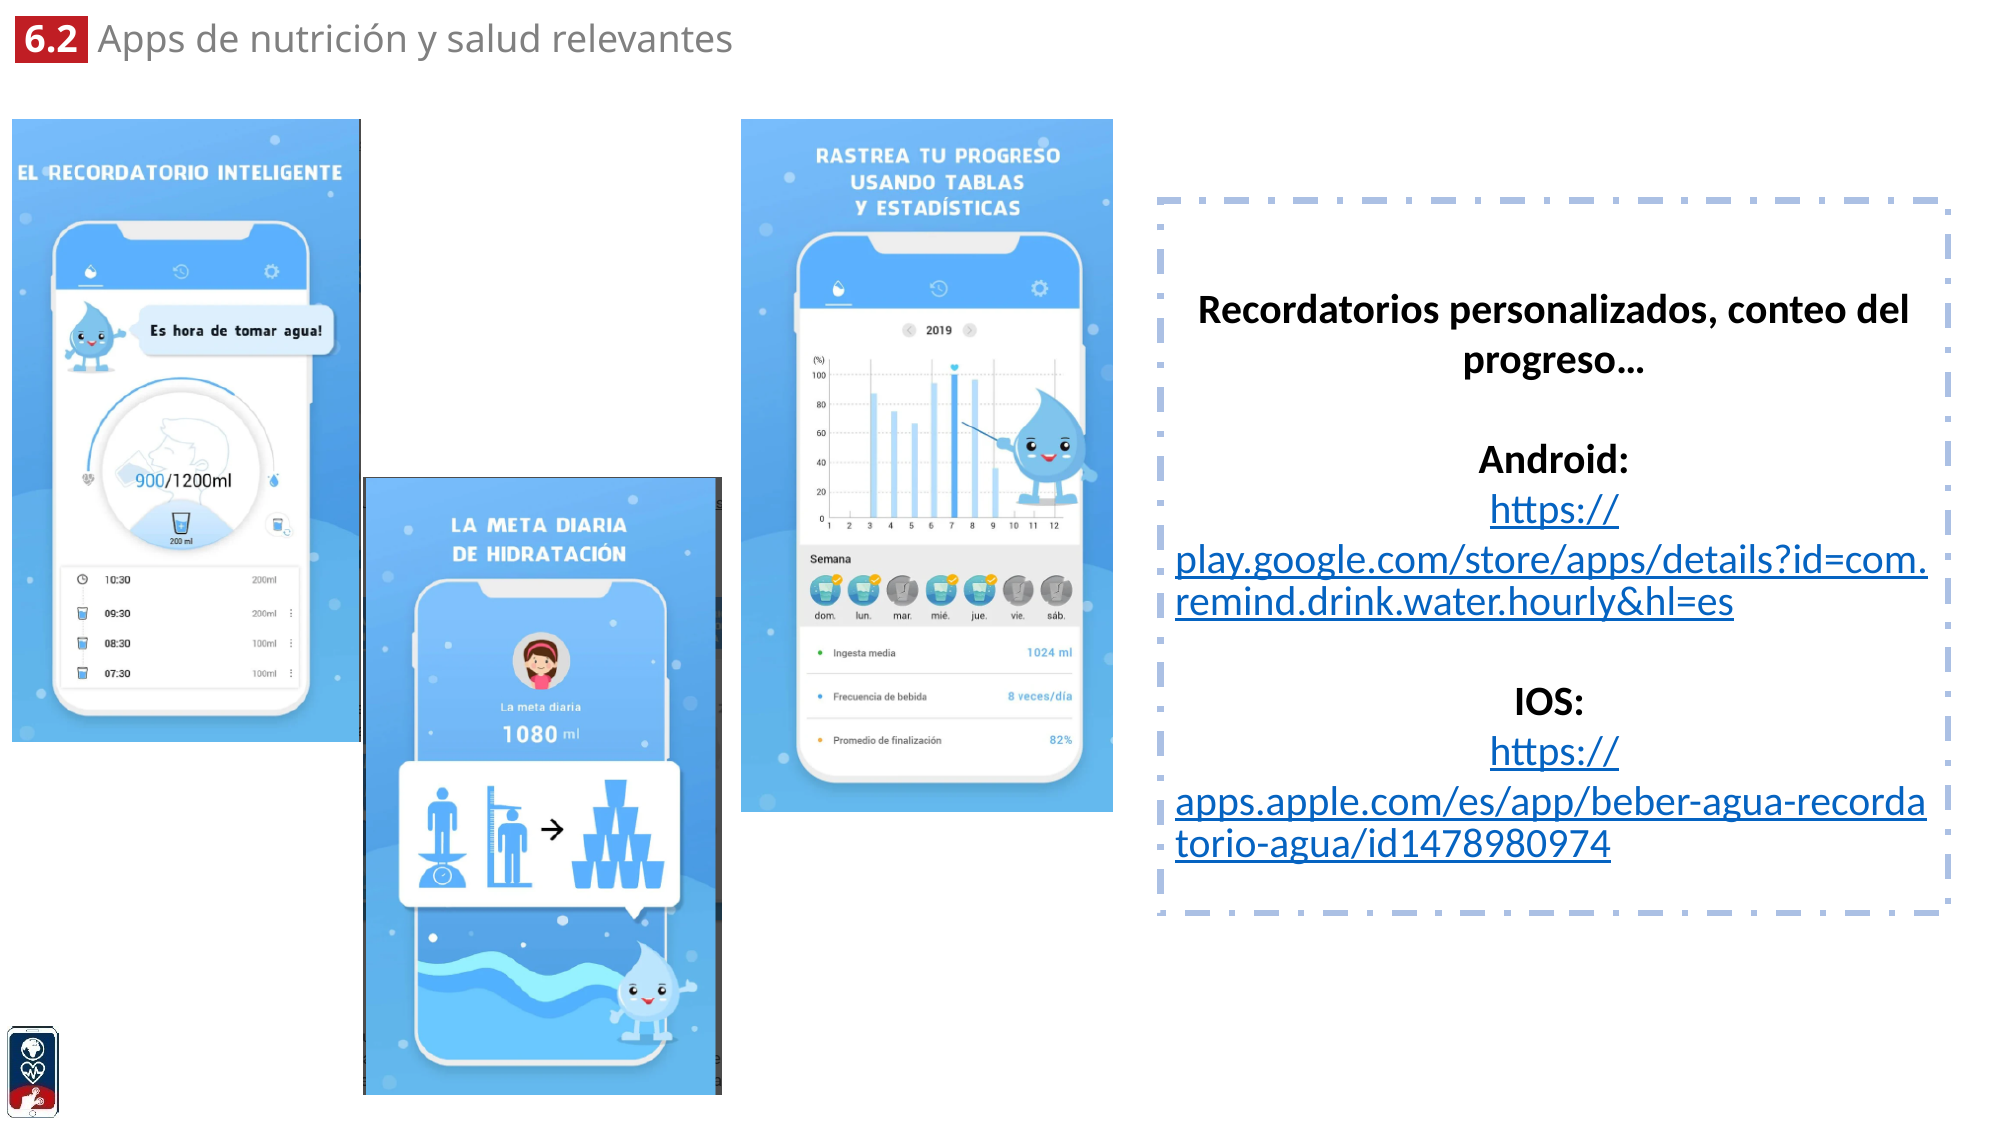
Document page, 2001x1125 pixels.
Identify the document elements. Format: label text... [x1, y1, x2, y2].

text_box Recordatorios personalizados, conteo del progreso… Android: https://play.google.com/store/apps/details?id=com.remind.drink.water.hourly&hl=es IOS: https://apps.apple.com/es/app/beber-agua-recordatorio-agua/id1478980974 [1159, 200, 1949, 914]
picture [7, 1026, 59, 1118]
picture [12, 119, 361, 742]
picture [741, 119, 1113, 812]
picture [363, 477, 722, 1095]
